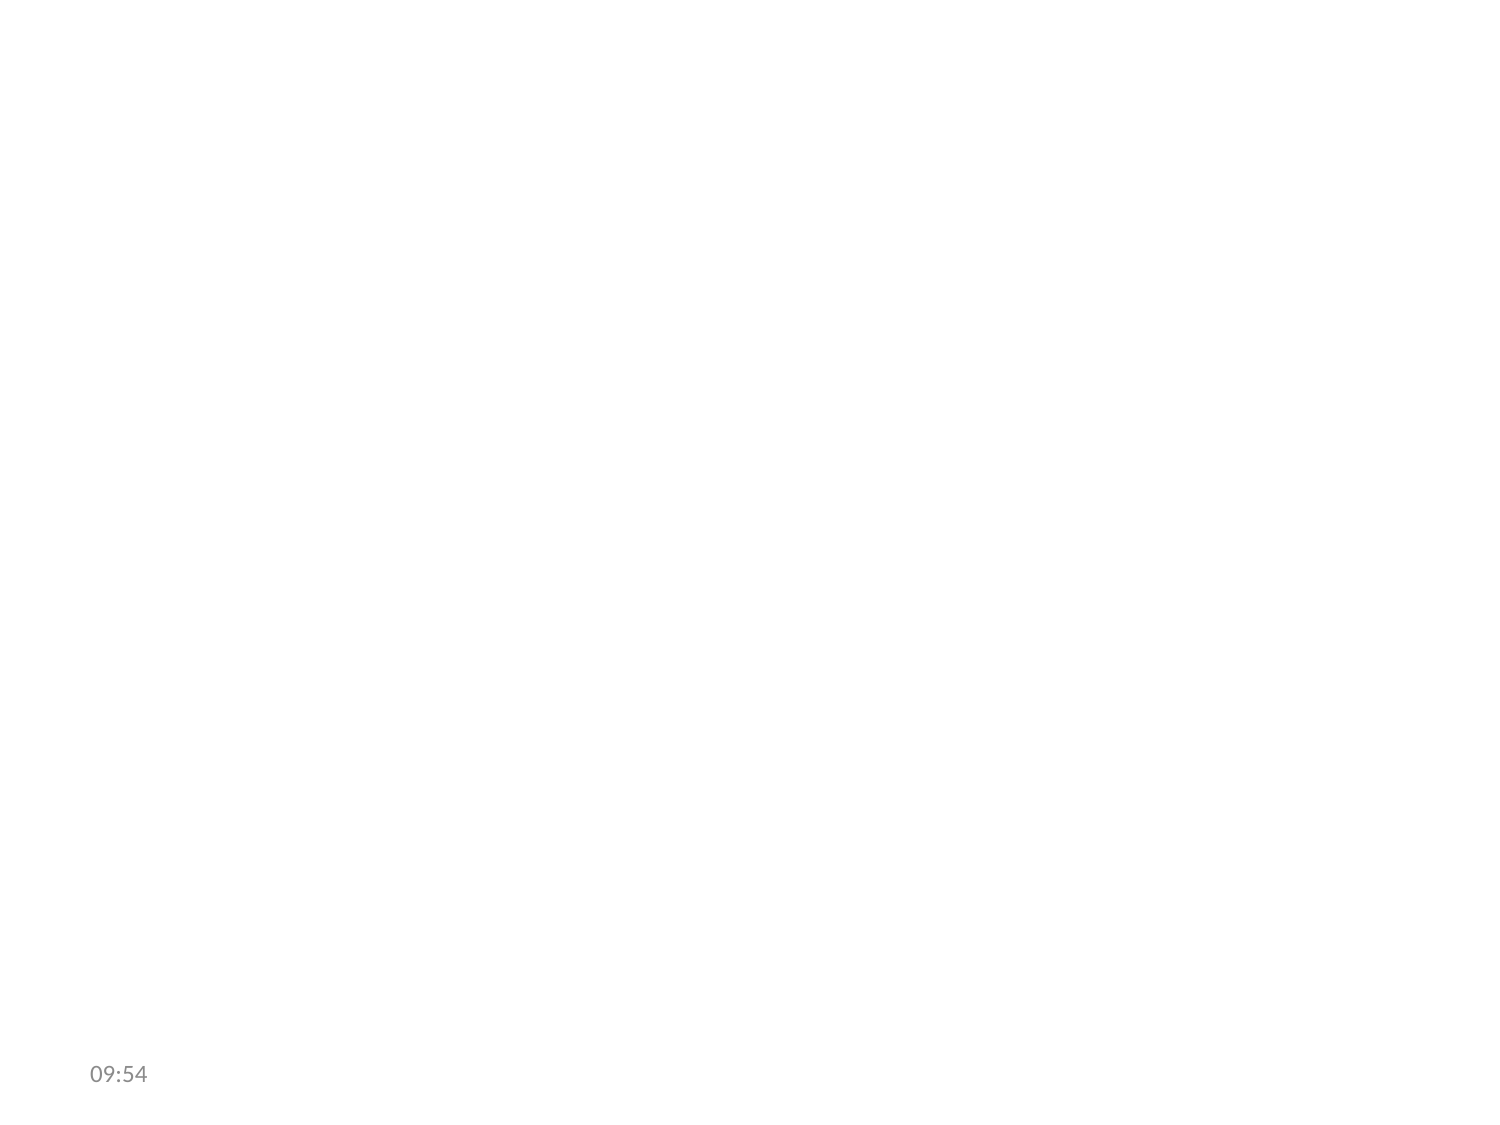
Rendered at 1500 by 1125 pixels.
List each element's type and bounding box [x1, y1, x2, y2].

slide_number [75, 1042, 425, 1103]
